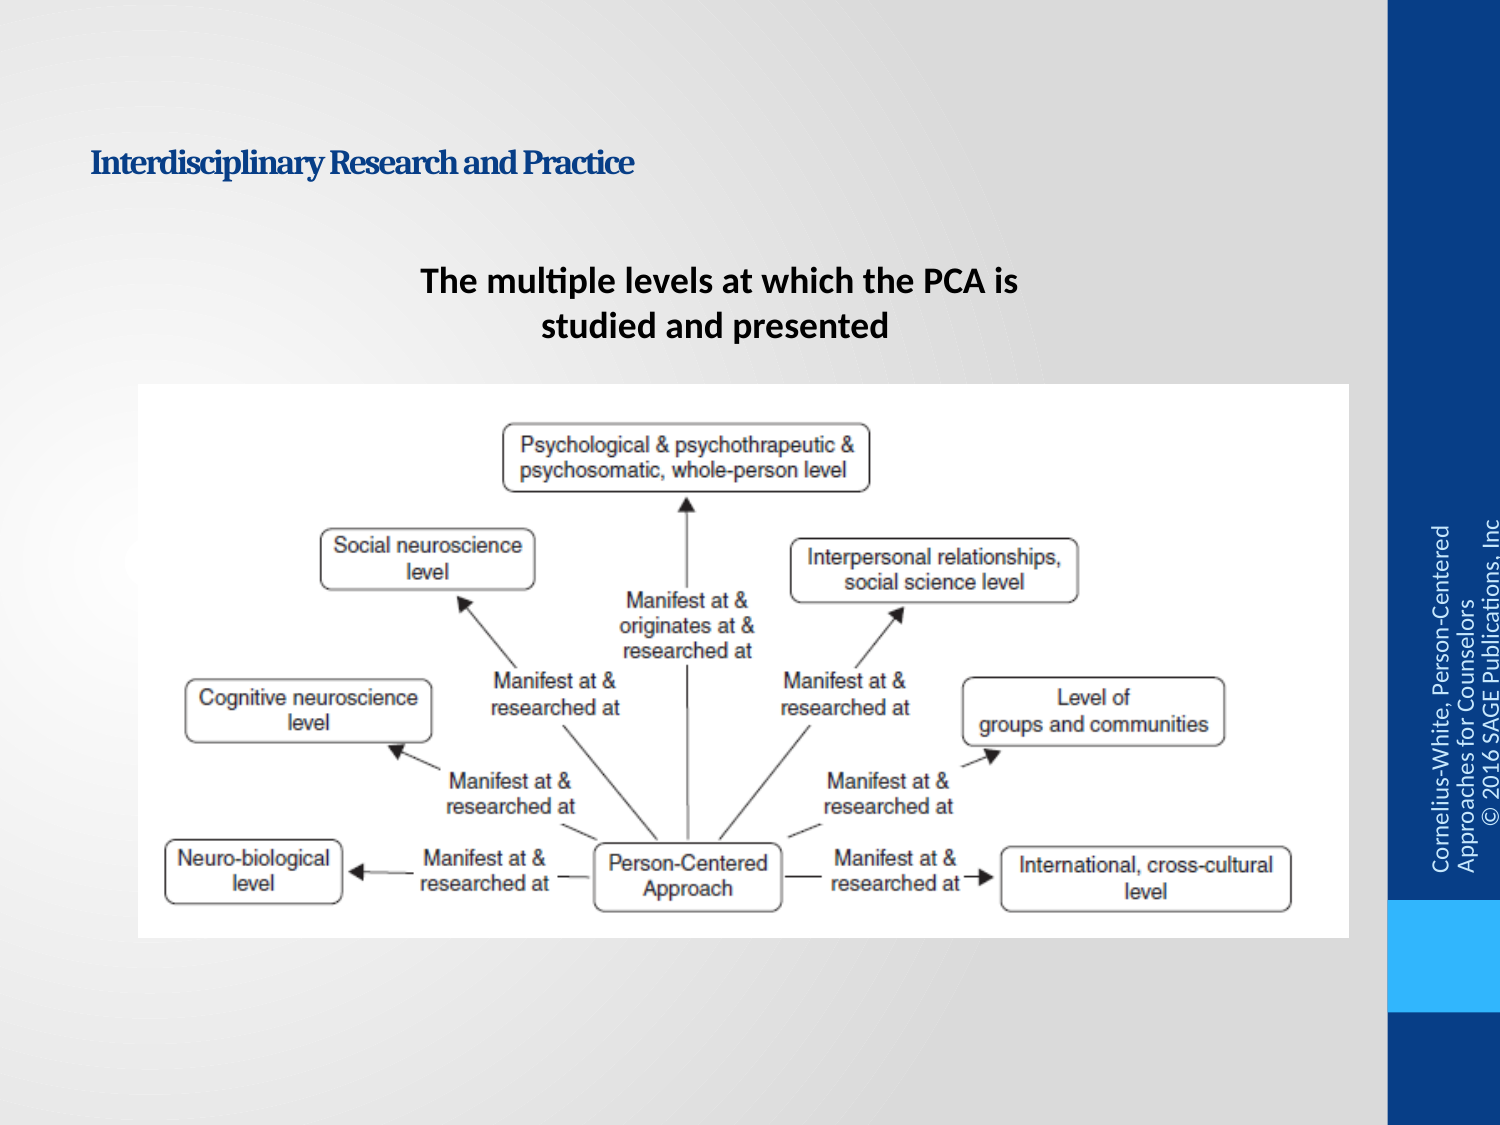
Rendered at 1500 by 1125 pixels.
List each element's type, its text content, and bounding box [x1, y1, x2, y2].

footer Cornelius-White, Person-Centered Approaches for Counselors © 2016 SAGE Publications, Inc. [1408, 500, 1469, 889]
title Interdisciplinary Research and Practice [75, 131, 1325, 233]
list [138, 383, 1349, 938]
text_box The multiple levels at which the PCA is studied and presented [344, 248, 1095, 354]
